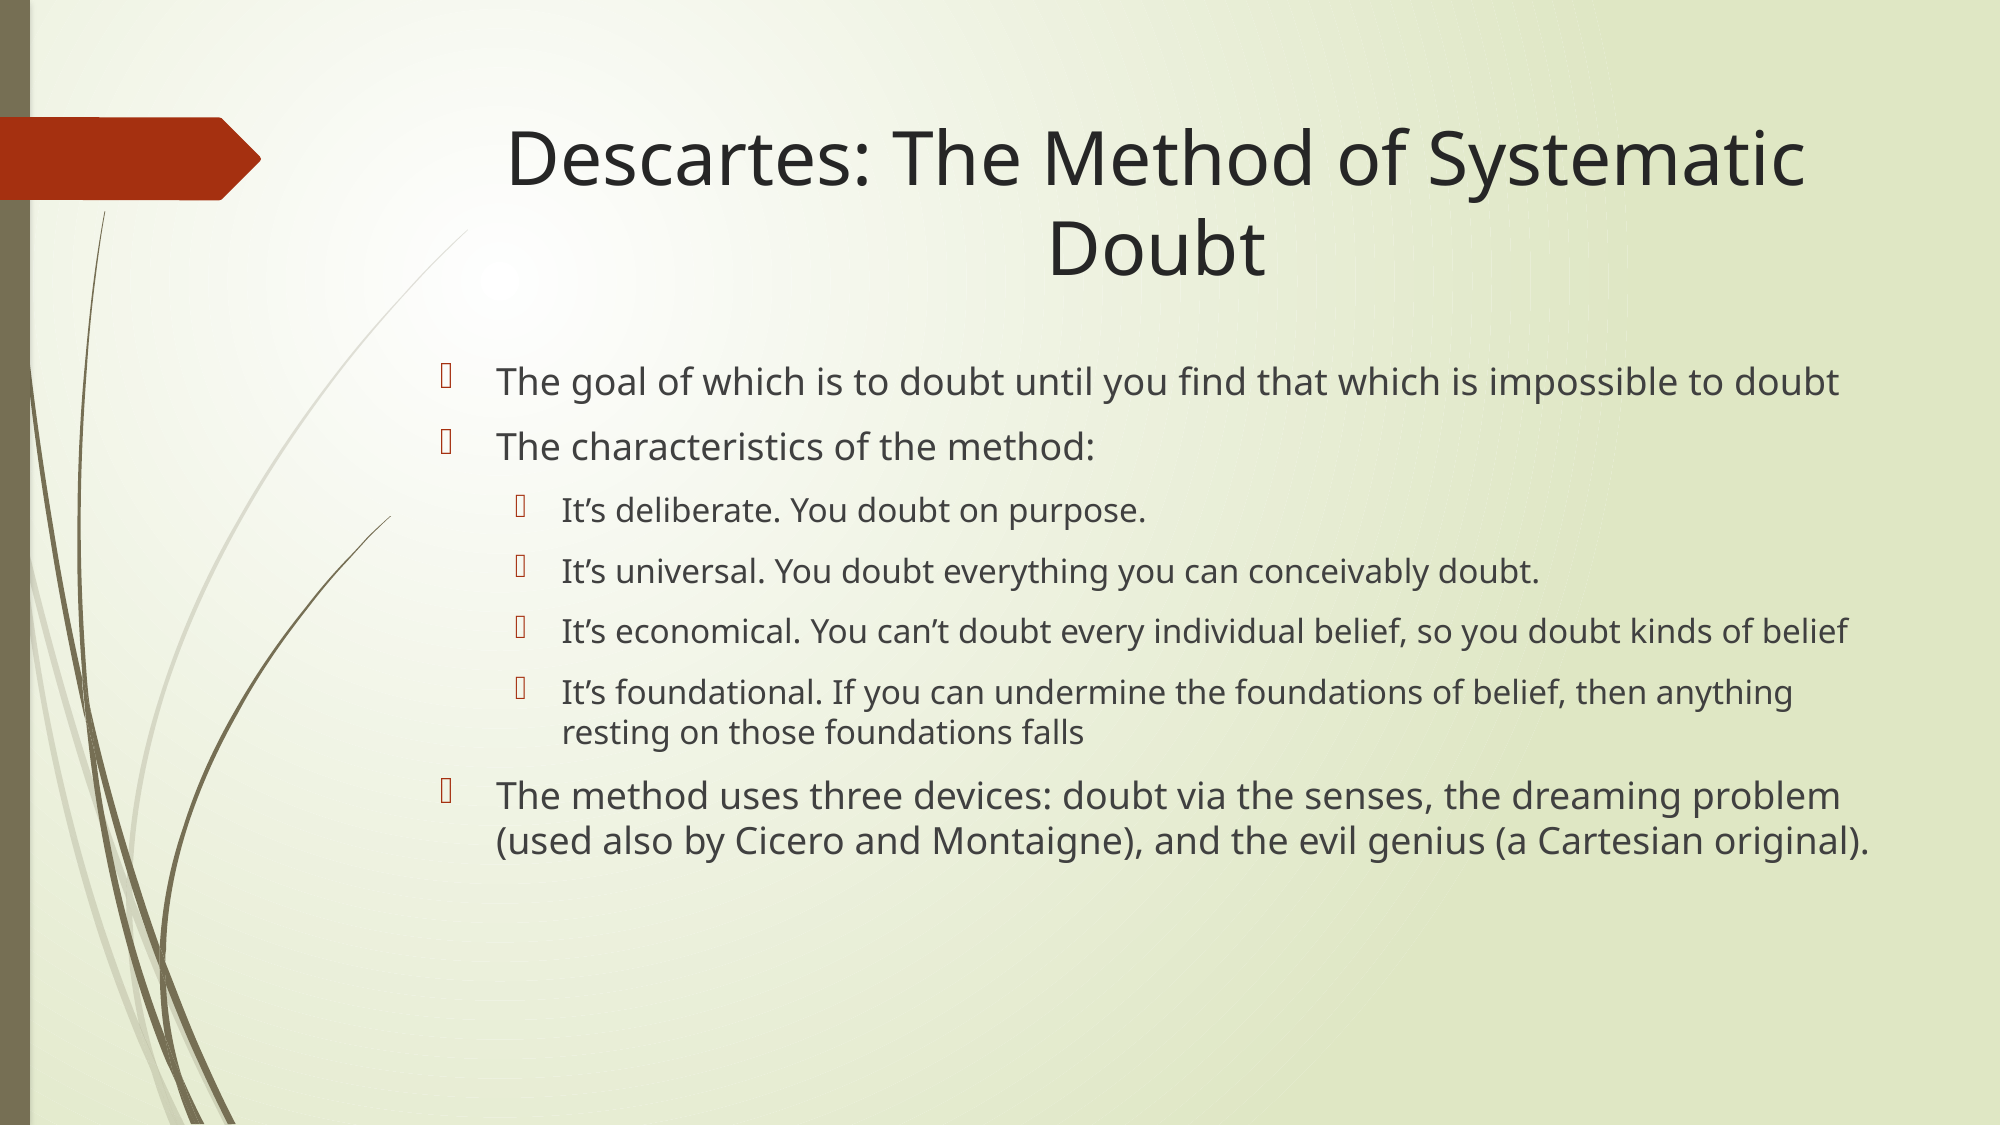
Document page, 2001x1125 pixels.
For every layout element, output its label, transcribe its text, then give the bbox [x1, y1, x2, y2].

list The goal of which is to doubt until you find that which is impossible to doubt The characteristics of the method: It’s deliberate. You doubt on purpose. It’s universal. You doubt everything you can conceivably doubt. It’s economical. You can’t doubt every individual belief, so you doubt kinds of belief It’s foundational. If you can undermine the foundations of belief, then anything resting on those foundations falls The method uses three devices: doubt via the senses, the dreaming problem (used also by Cicero and Montaigne), and the evil genius (a Cartesian original). [424, 350, 1888, 970]
title Descartes: The Method of Systematic Doubt [425, 102, 1888, 313]
